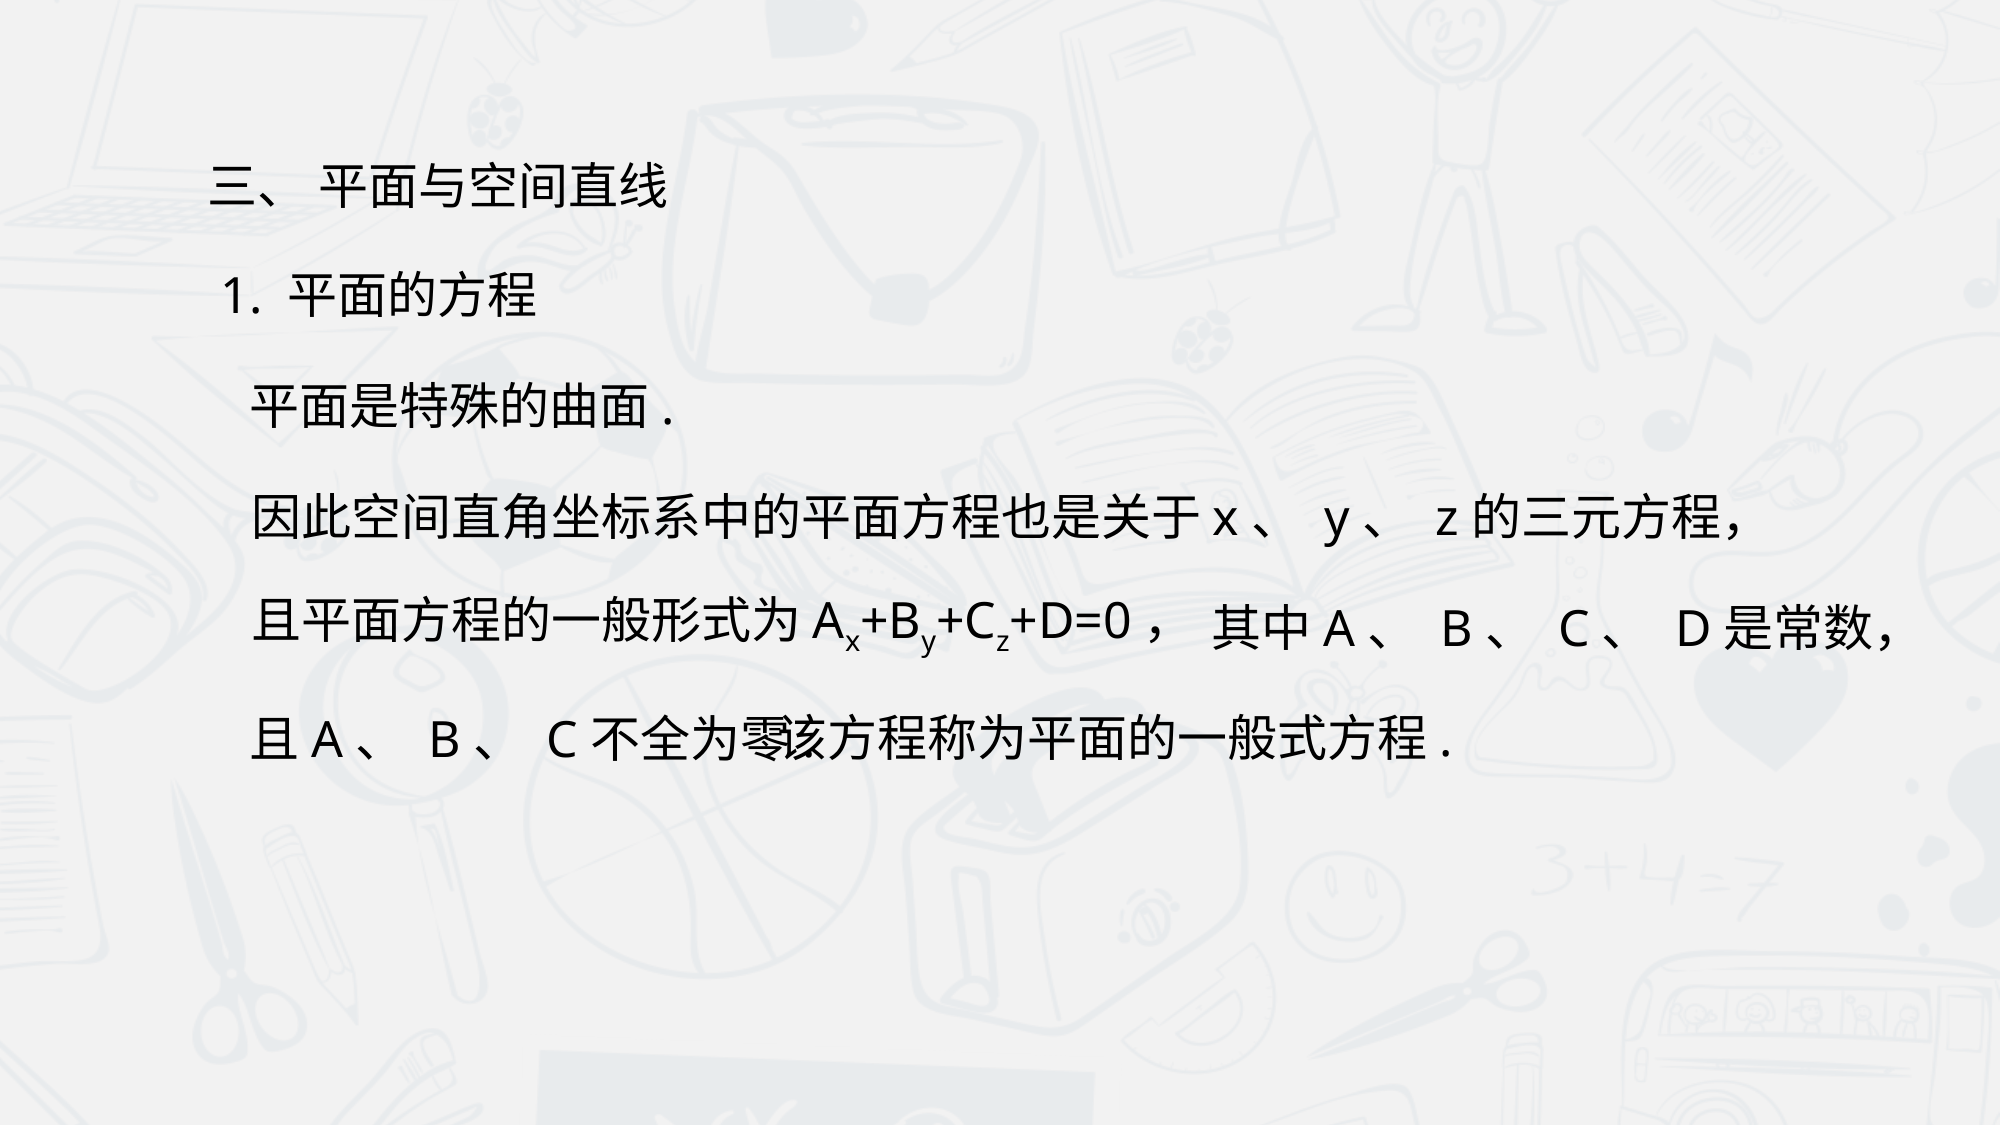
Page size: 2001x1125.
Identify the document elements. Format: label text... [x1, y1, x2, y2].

text_box 因此空间直角坐标系中的平面方程也是关于x、 y、 z的三元方程， [192, 500, 1788, 553]
text_box 且A、 B、 C不全为零. [234, 722, 1830, 775]
text_box 1. 平面的方程 [149, 278, 1744, 332]
text_box 三、 平面与空间直线 [149, 169, 1744, 222]
text_box 平面是特殊的曲面. [234, 389, 1951, 442]
text_box 且平面方程的一般形式为Ax+By+Cz+D=0， [192, 611, 1153, 665]
text_box 其中A、 B、 C、 D是常数， [1153, 611, 2000, 665]
text_box 该方程称为平面的一般式方程. [762, 721, 2000, 774]
